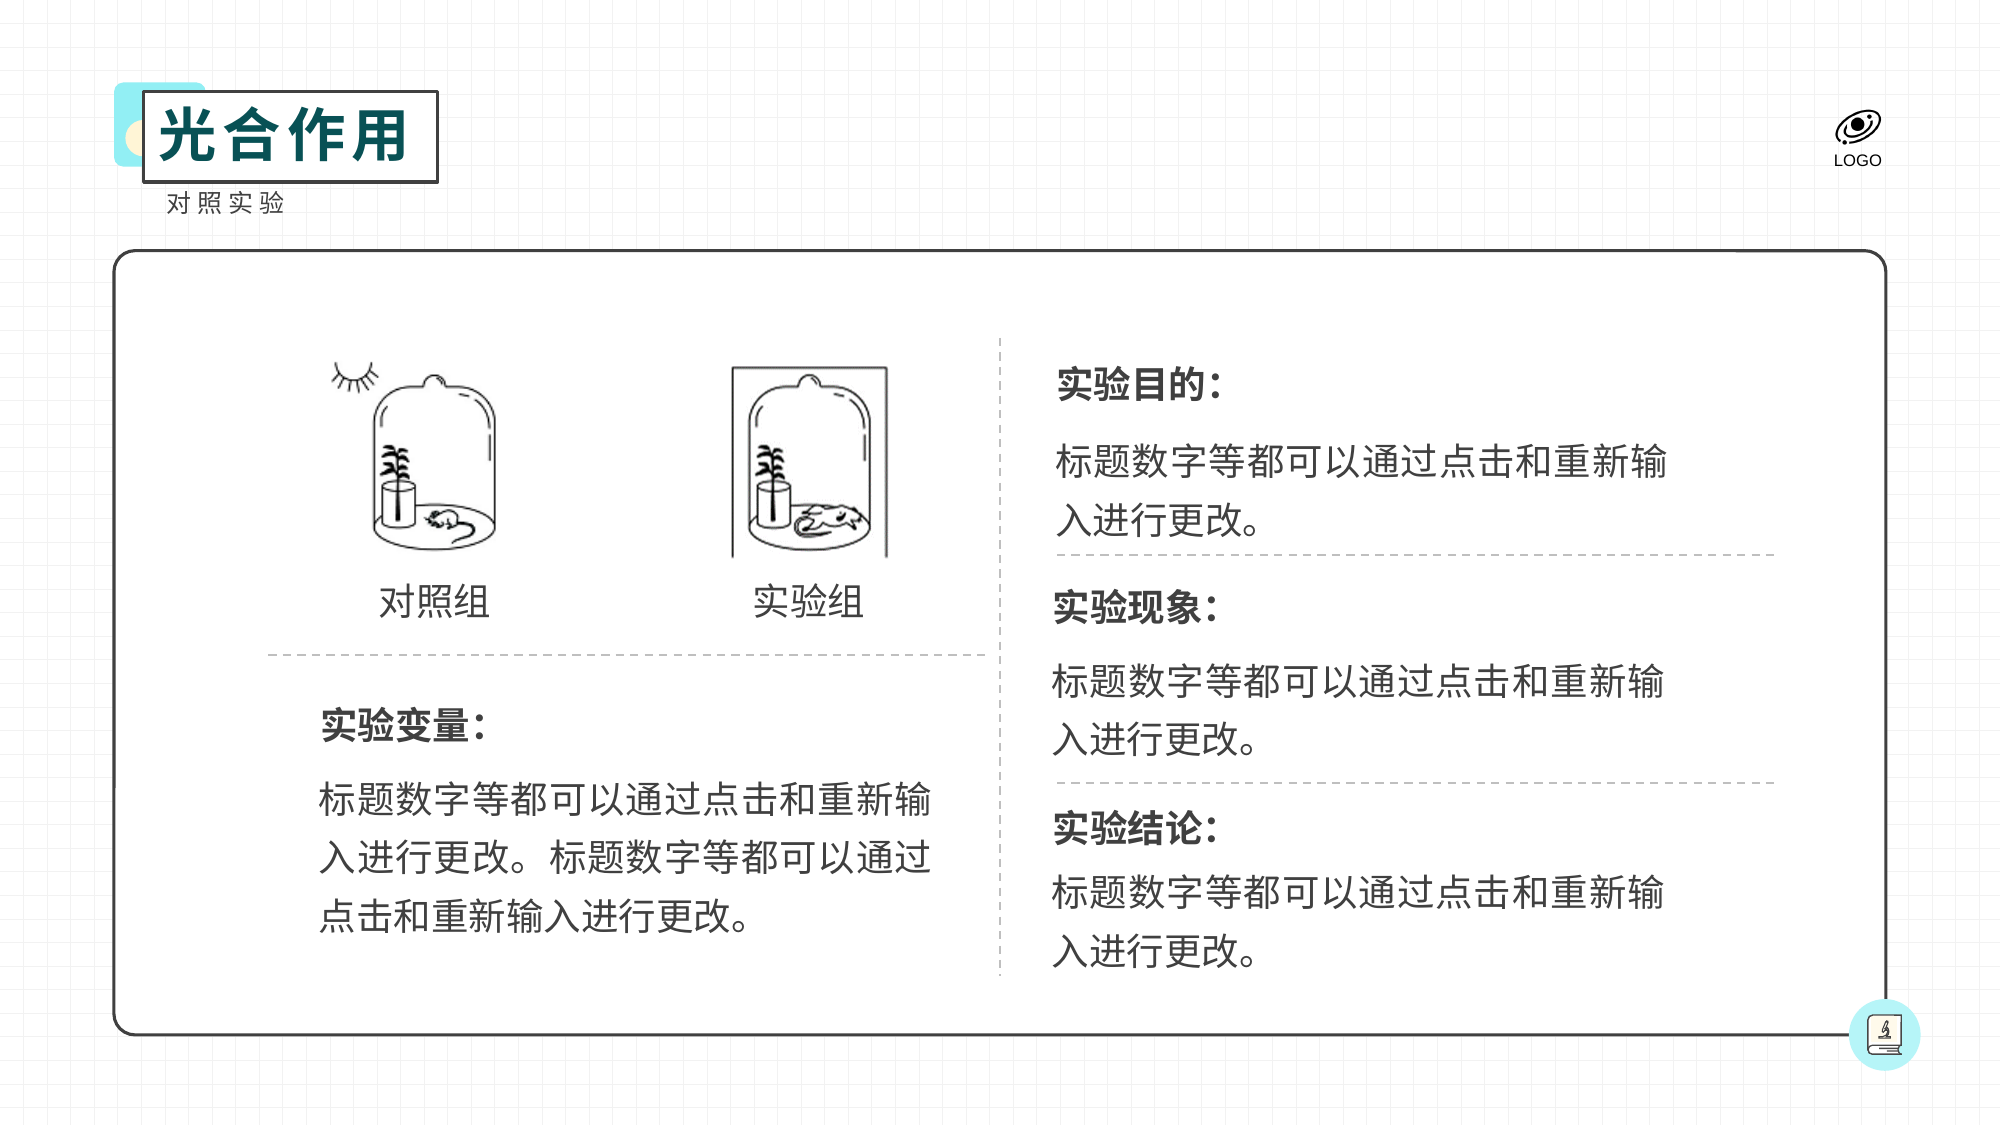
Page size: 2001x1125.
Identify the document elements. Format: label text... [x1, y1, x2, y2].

text_box 实验现象： [1038, 576, 1256, 636]
list 对照实验 [151, 184, 308, 226]
text_box 标题数字等都可以通过点击和重新输入进行更改。 [1036, 848, 1681, 980]
text_box 对照组 [363, 594, 507, 631]
text_box 实验结论： [1038, 797, 1256, 848]
text_box 标题数字等都可以通过点击和重新输入进行更改。 [1040, 417, 1684, 549]
list 光合作用 [142, 90, 439, 184]
picture [1831, 100, 1885, 154]
picture [303, 307, 526, 594]
text_box 实验组 [737, 594, 881, 631]
text_box 实验目的： [1041, 353, 1259, 414]
picture [696, 307, 918, 594]
text_box 标题数字等都可以通过点击和重新输入进行更改。标题数字等都可以通过点击和重新输入进行更改。 [303, 754, 948, 945]
text_box 实验变量： [305, 694, 523, 754]
text_box 标题数字等都可以通过点击和重新输入进行更改。 [1036, 636, 1681, 769]
